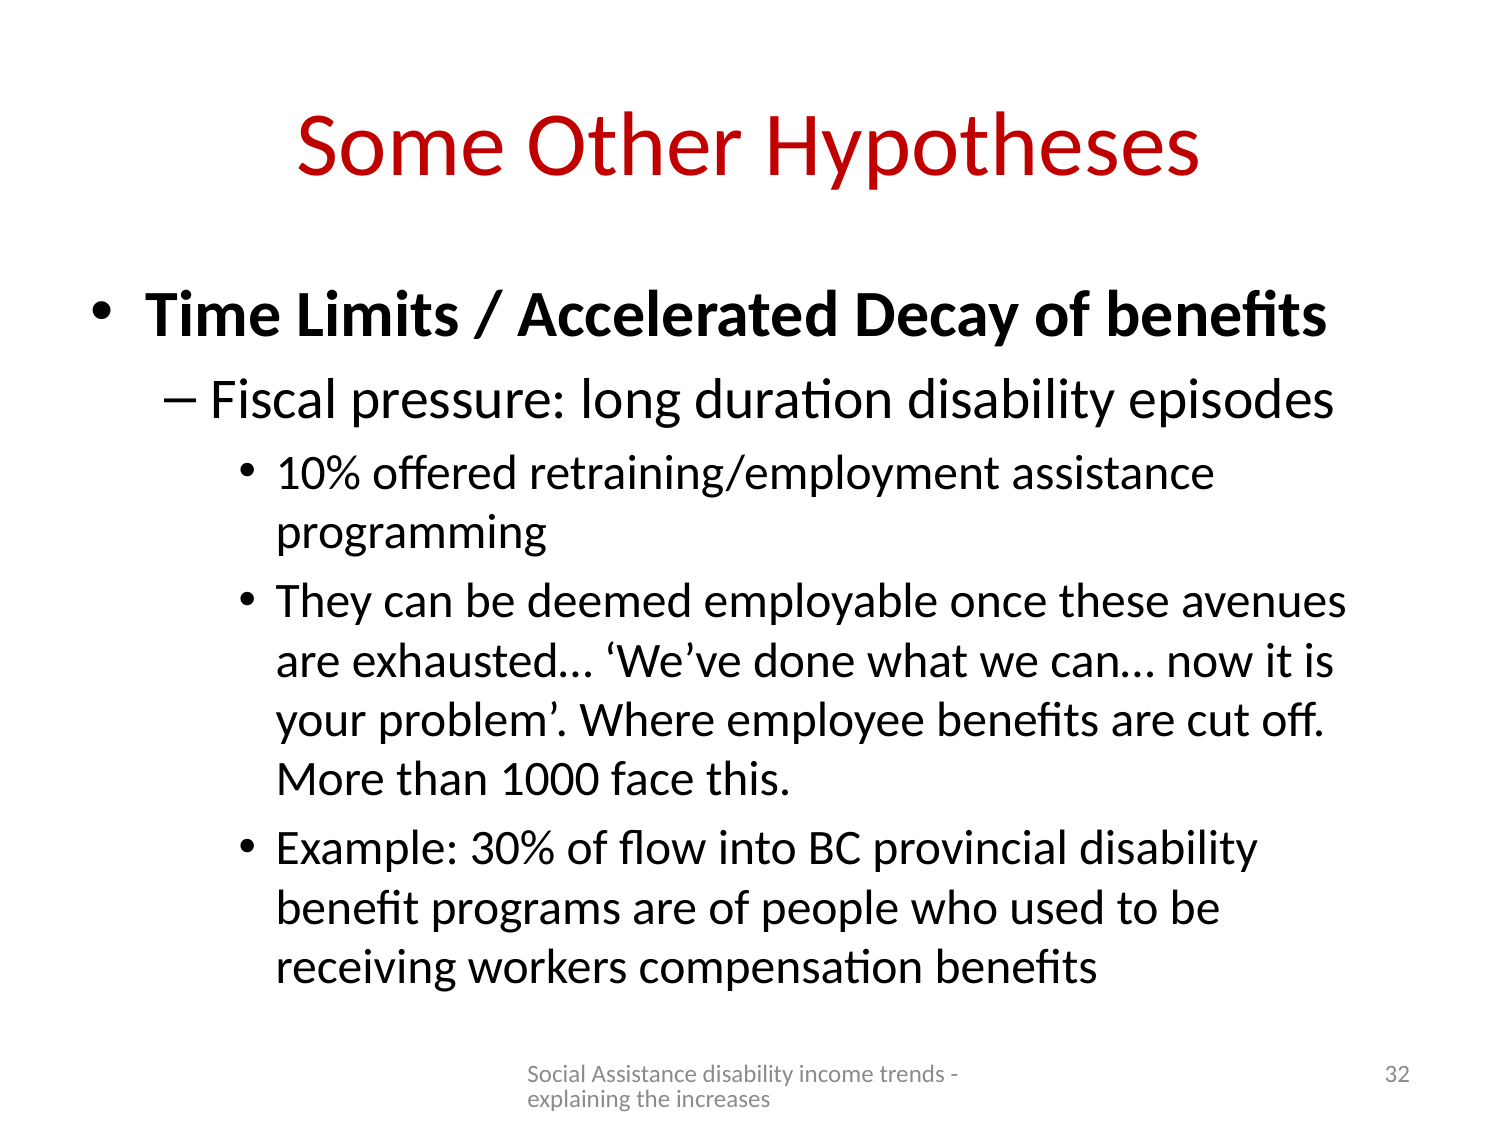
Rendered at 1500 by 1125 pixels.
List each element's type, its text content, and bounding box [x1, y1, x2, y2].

slide_number 32 [1074, 1042, 1425, 1103]
footer Social Assistance disability income trends - explaining the increases [512, 1042, 988, 1103]
title Some Other Hypotheses [75, 45, 1425, 233]
list Time Limits / Accelerated Decay of benefits Fiscal pressure: long duration disability episodes 10% offered retraining/employment assistance programming They can be deemed employable once these avenues are exhausted… ‘We’ve done what we can… now it is your problem’. Where employee benefits are cut off. More than 1000 face this. Example: 30% of flow into BC provincial disability benefit programs are of people who used to be receiving workers compensation benefits [75, 262, 1425, 1005]
